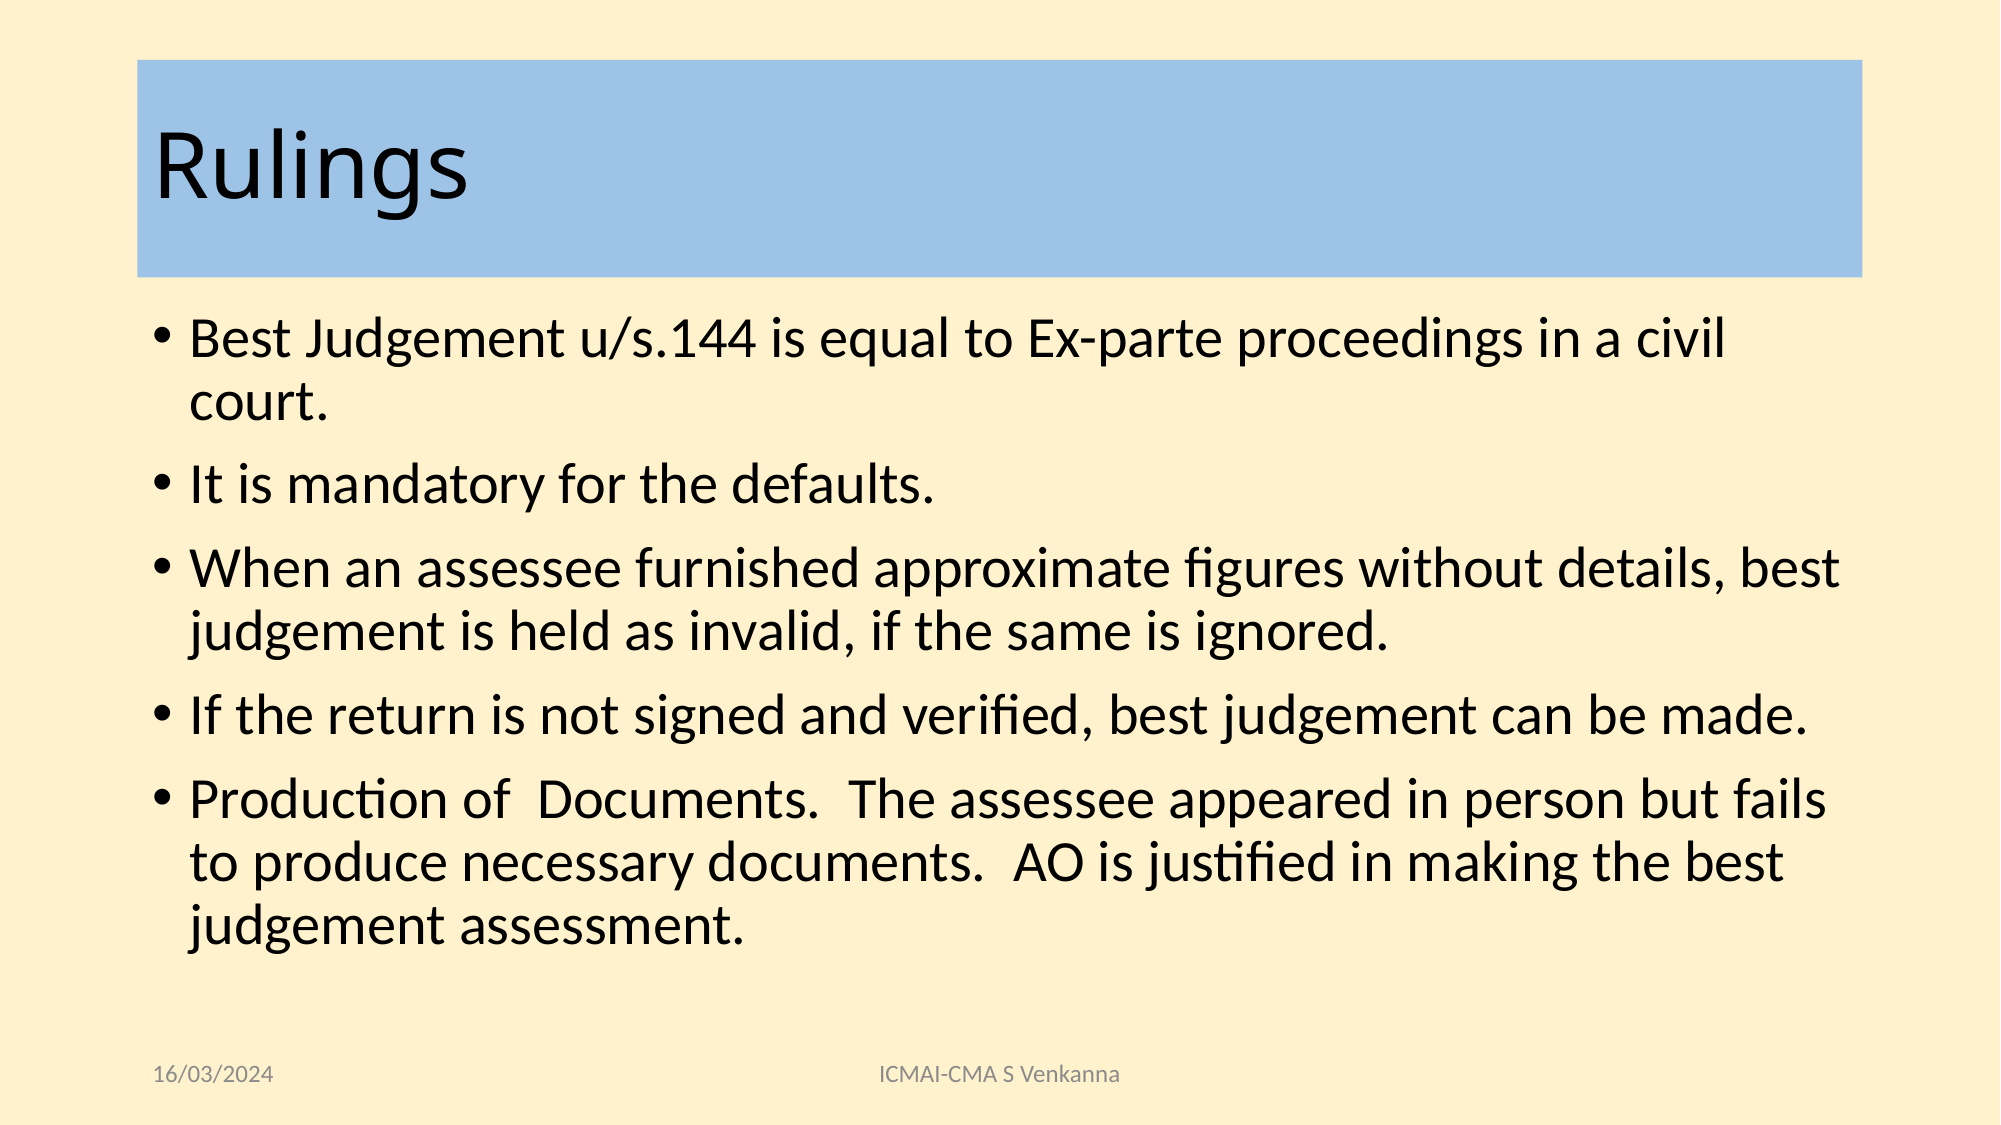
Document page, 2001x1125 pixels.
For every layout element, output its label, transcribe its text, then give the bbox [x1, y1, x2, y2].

list Best Judgement u/s.144 is equal to Ex-parte proceedings in a civil court. It is mandatory for the defaults. When an assessee furnished approximate figures without details, best judgement is held as invalid, if the same is ignored. If the return is not signed and verified, best judgement can be made. Production of Documents. The assessee appeared in person but fails to produce necessary documents. AO is justified in making the best judgement assessment. [137, 299, 1863, 1014]
footer ICMAI-CMA S Venkanna [662, 1042, 1338, 1103]
title Rulings [137, 59, 1863, 278]
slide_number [137, 1042, 588, 1103]
